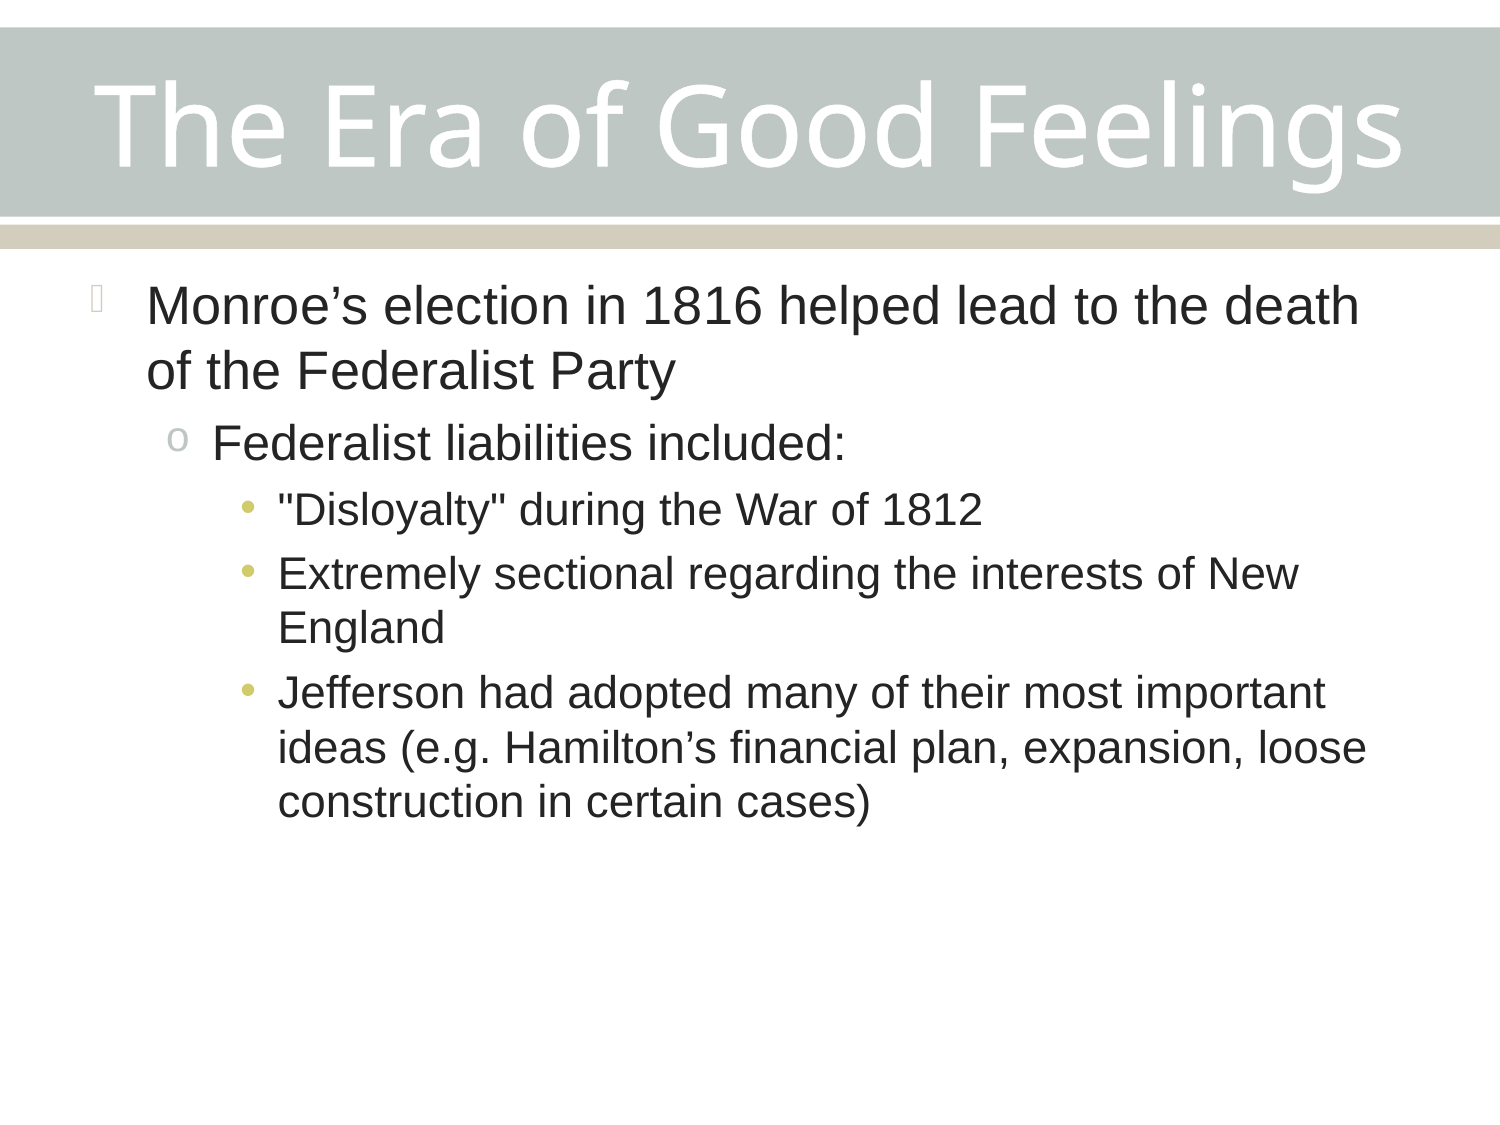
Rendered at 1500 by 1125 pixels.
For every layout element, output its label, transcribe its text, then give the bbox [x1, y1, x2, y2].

list Monroe’s election in 1816 helped lead to the death of the Federalist Party Federalist liabilities included: "Disloyalty" during the War of 1812 Extremely sectional regarding the interests of New England Jefferson had adopted many of their most important ideas (e.g. Hamilton’s financial plan, expansion, loose construction in certain cases) [75, 262, 1425, 1005]
title The Era of Good Feelings [75, 29, 1425, 213]
